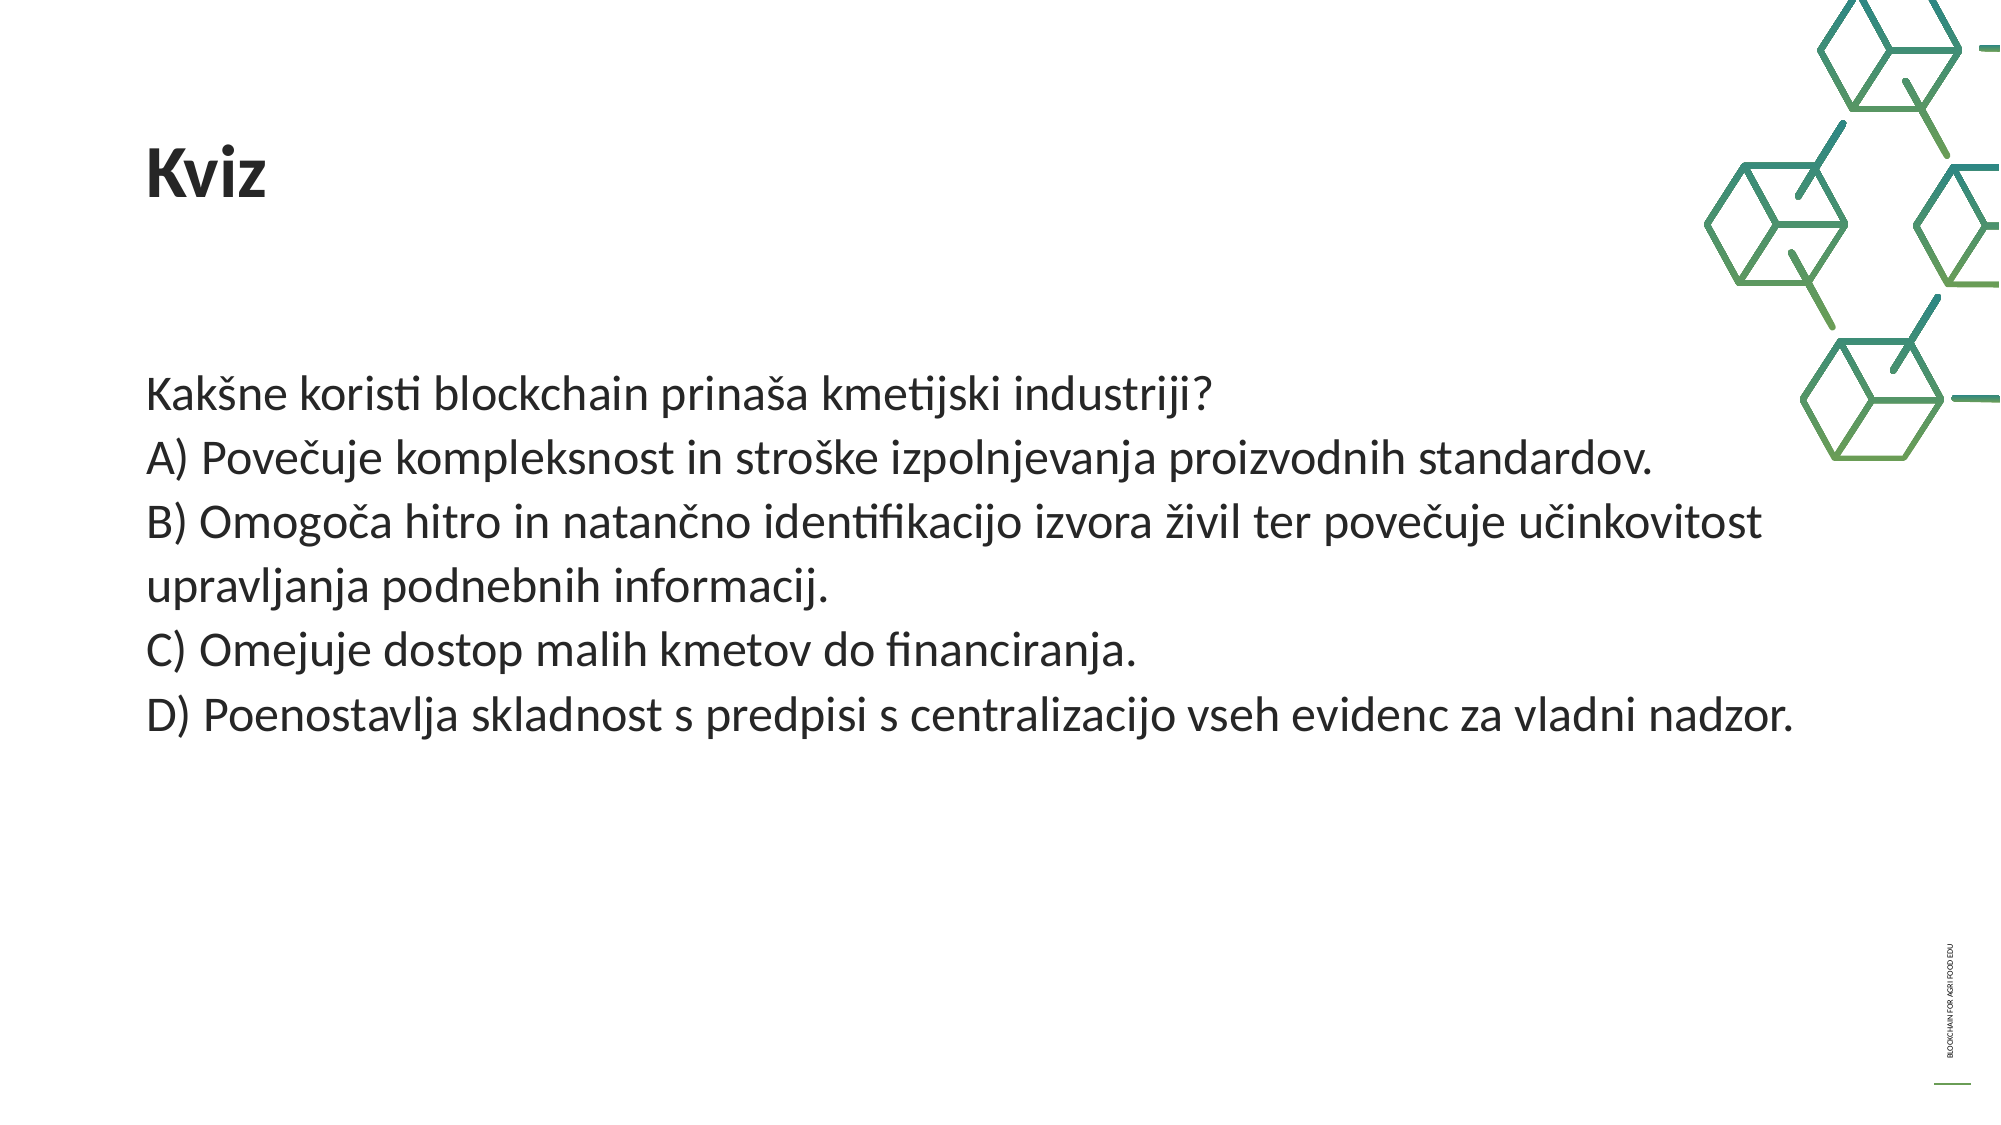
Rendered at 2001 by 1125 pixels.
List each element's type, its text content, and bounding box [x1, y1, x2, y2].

list Kakšne koristi blockchain prinaša kmetijski industriji? A) Povečuje kompleksnost in stroške izpolnjevanja proizvodnih standardov. B) Omogoča hitro in natančno identifikacijo izvora živil ter povečuje učinkovitost upravljanja podnebnih informacij. C) Omejuje dostop malih kmetov do financiranja. D) Poenostavlja skladnost s predpisi s centralizacijo vseh evidenc za vladni nadzor. [130, 348, 1869, 1035]
list Kviz [130, 124, 1698, 337]
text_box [1703, 0, 2000, 462]
